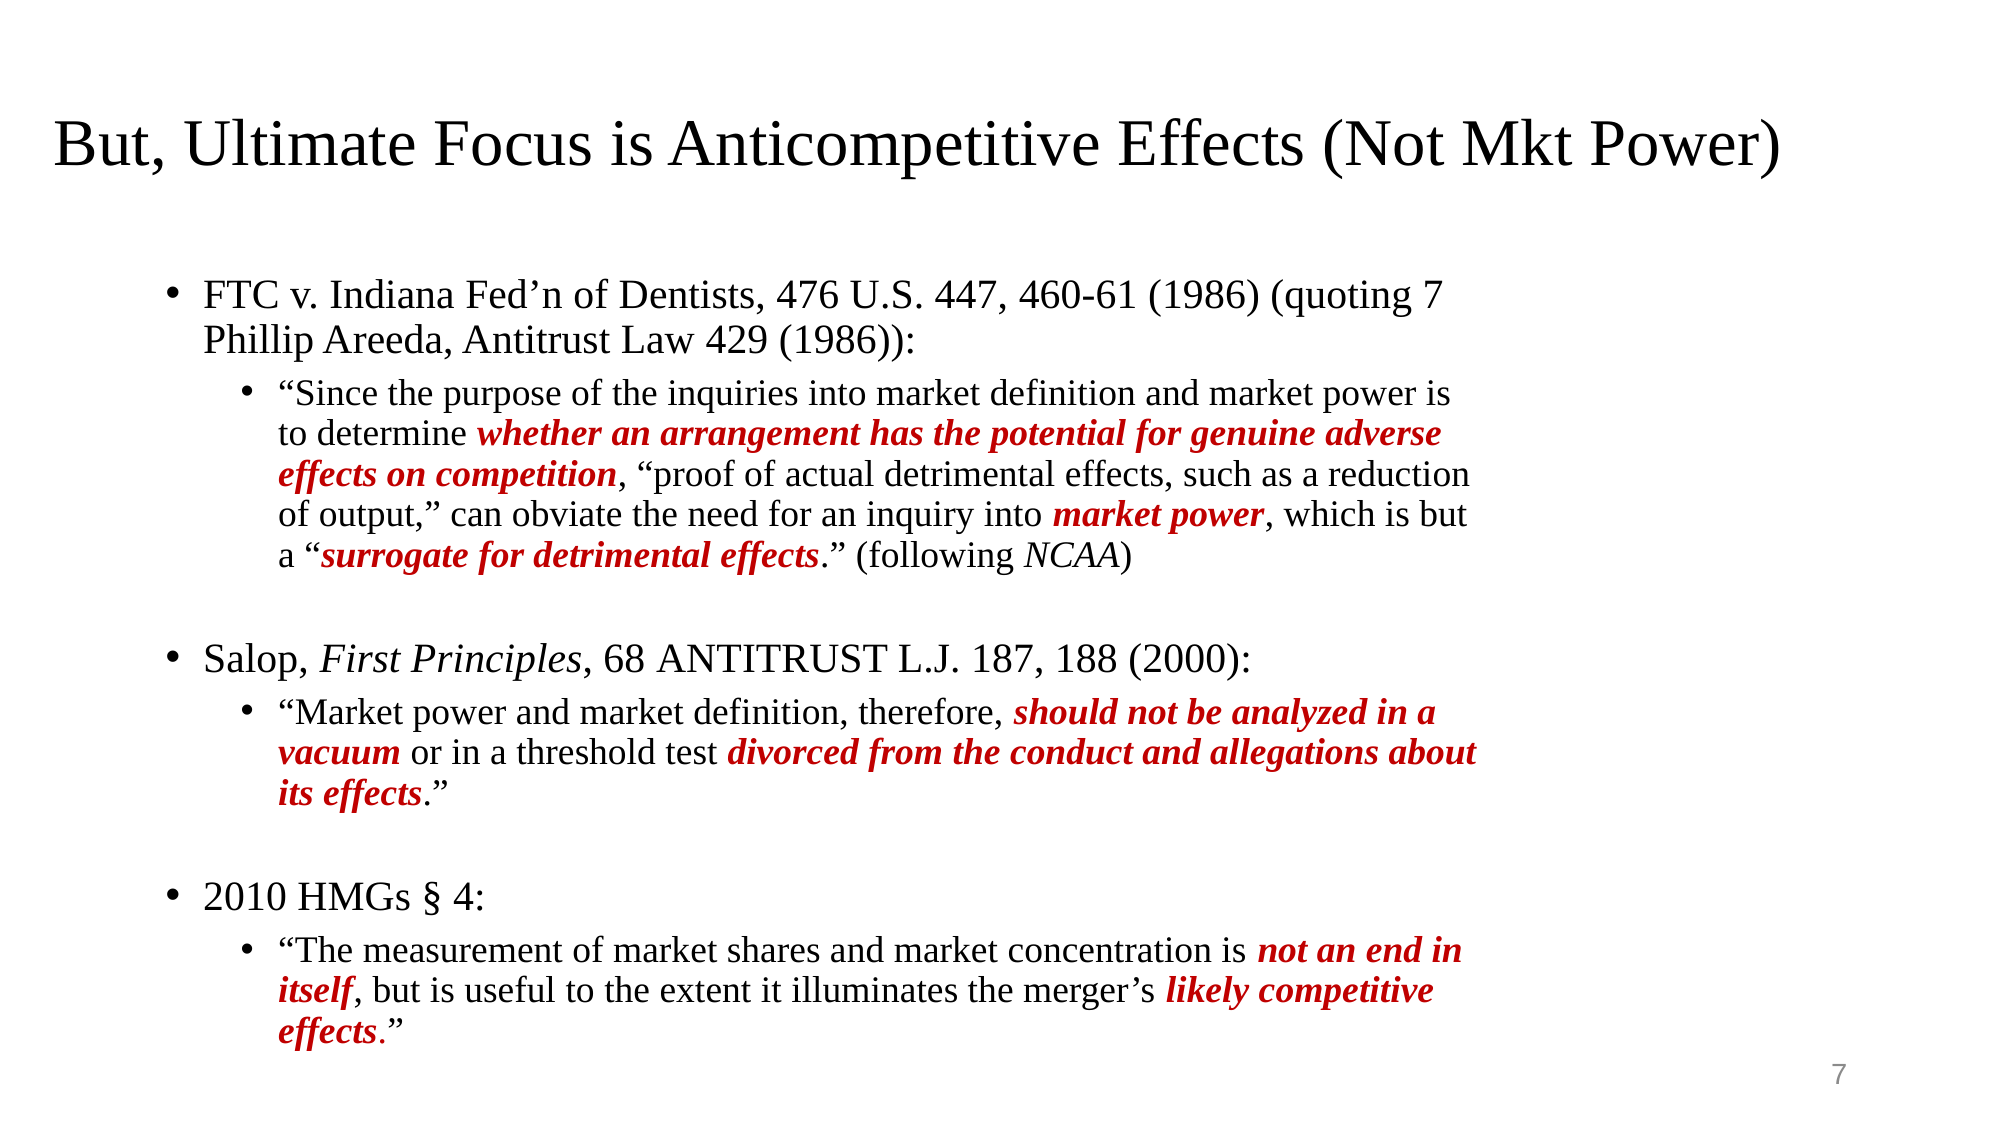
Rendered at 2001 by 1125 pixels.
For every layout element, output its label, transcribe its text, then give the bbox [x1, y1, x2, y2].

list FTC v. Indiana Fed’n of Dentists, 476 U.S. 447, 460-61 (1986) (quoting 7 Phillip Areeda, Antitrust Law 429 (1986)): “Since the purpose of the inquiries into market definition and market power is to determine whether an arrangement has the potential for genuine adverse effects on competition, “proof of actual detrimental effects, such as a reduction of output,” can obviate the need for an inquiry into market power, which is but a “surrogate for detrimental effects.” (following NCAA) Salop, First Principles, 68 Antitrust L.J. 187, 188 (2000): “Market power and market definition, therefore, should not be analyzed in a vacuum or in a threshold test divorced from the conduct and allegations about its effects.” 2010 HMGs § 4: “The measurement of market shares and market concentration is not an end in itself, but is useful to the extent it illuminates the merger’s likely competitive effects.” [150, 265, 1501, 1103]
title But, Ultimate Focus is Anticompetitive Effects (Not Mkt Power) [39, 50, 1863, 238]
slide_number 7 [1412, 1042, 1863, 1103]
